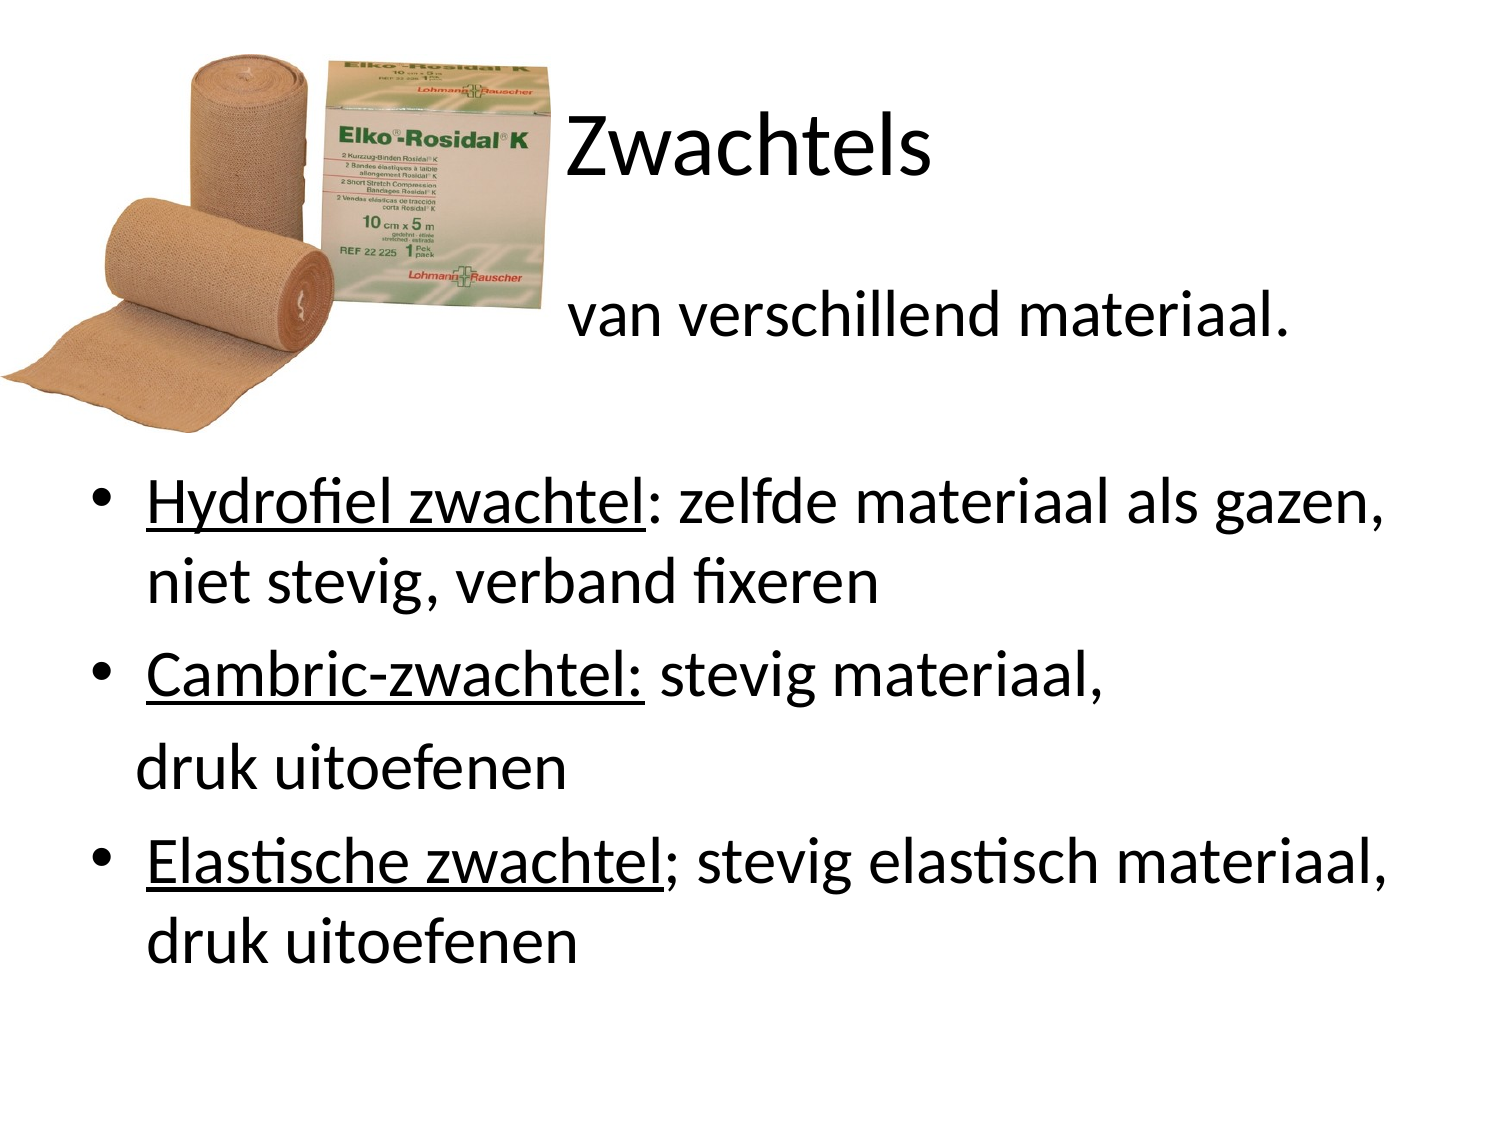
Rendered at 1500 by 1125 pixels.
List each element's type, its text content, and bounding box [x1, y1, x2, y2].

picture [0, 54, 552, 433]
list Rollen verband van verschillend materiaal. Hydrofiel zwachtel: zelfde materiaal als gazen, niet stevig, verband fixeren Cambric-zwachtel: stevig materiaal, druk uitoefenen Elastische zwachtel; stevig elastisch materiaal, druk uitoefenen [75, 262, 1425, 1005]
title Zwachtels [75, 45, 1425, 233]
